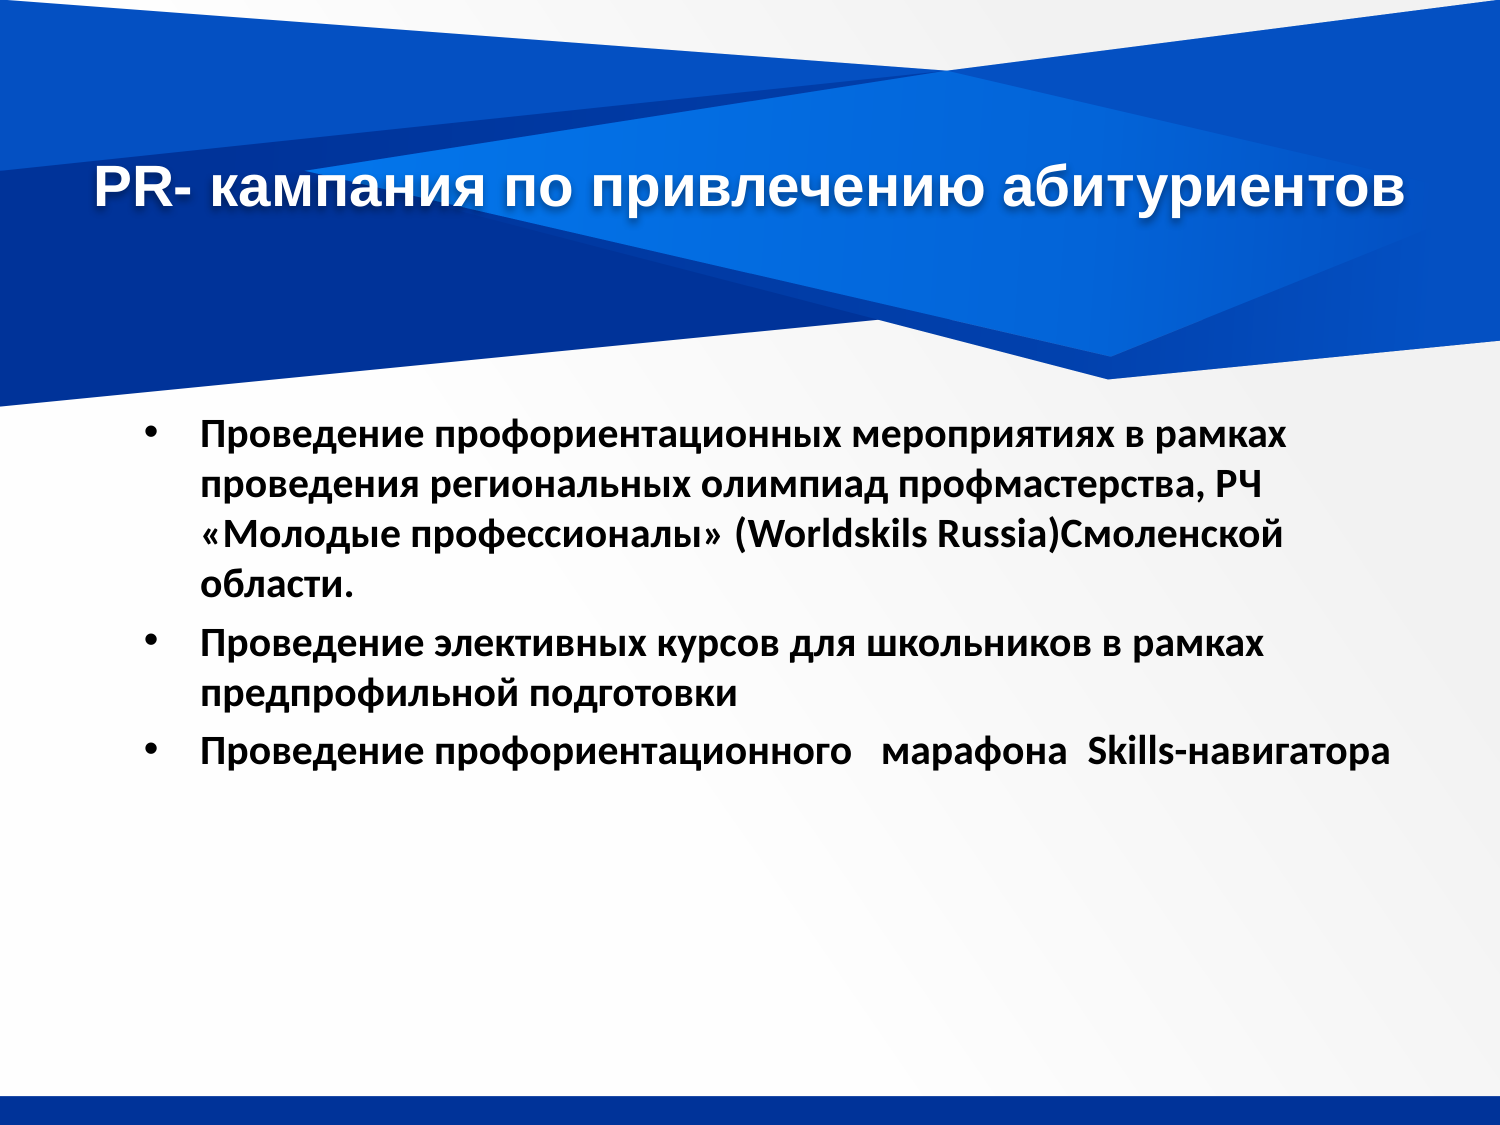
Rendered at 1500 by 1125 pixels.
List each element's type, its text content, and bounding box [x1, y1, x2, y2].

picture [0, 0, 1500, 1125]
title PR- кампания по привлечению абитуриентов [75, 123, 1425, 312]
list Проведение профориентационных мероприятиях в рамках проведения региональных олимпиад профмастерства, РЧ «Молодые профессионалы» (Worldskils Russia)Смоленской области. Проведение элективных курсов для школьников в рамках предпрофильной подготовки Проведение профориентационного марафона Skills-навигатора [128, 398, 1430, 947]
